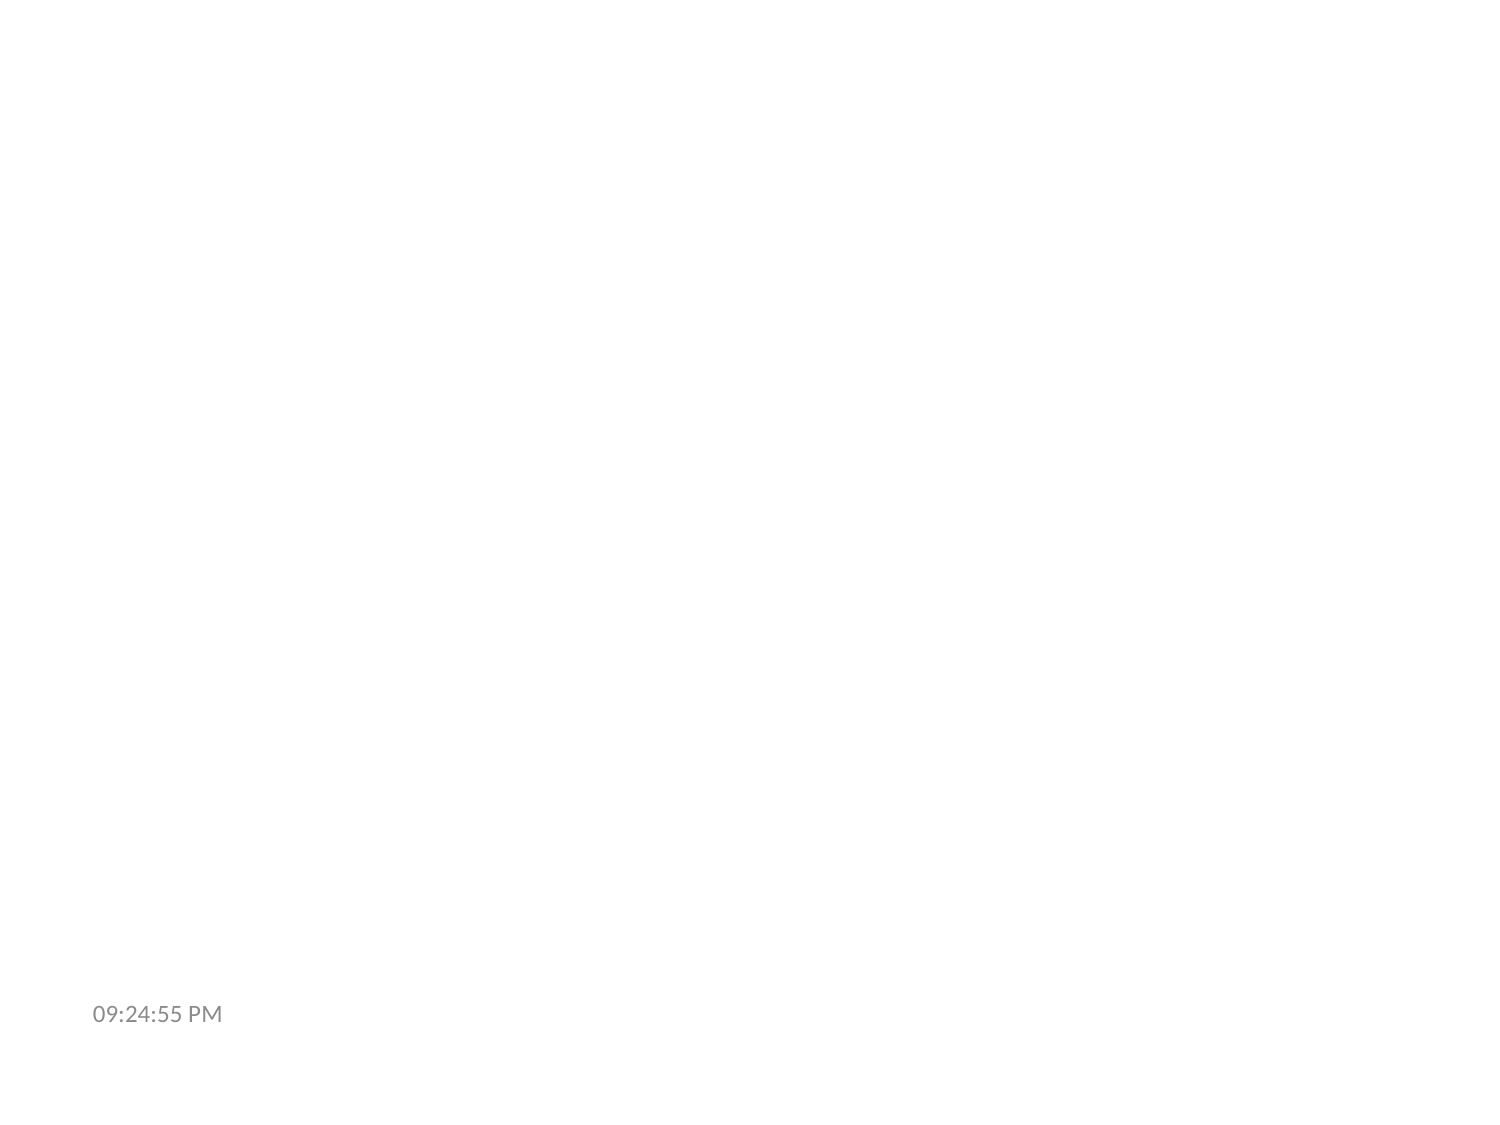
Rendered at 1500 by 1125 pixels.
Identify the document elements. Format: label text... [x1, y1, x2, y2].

text_box 3:35:09 PM [77, 982, 428, 1043]
